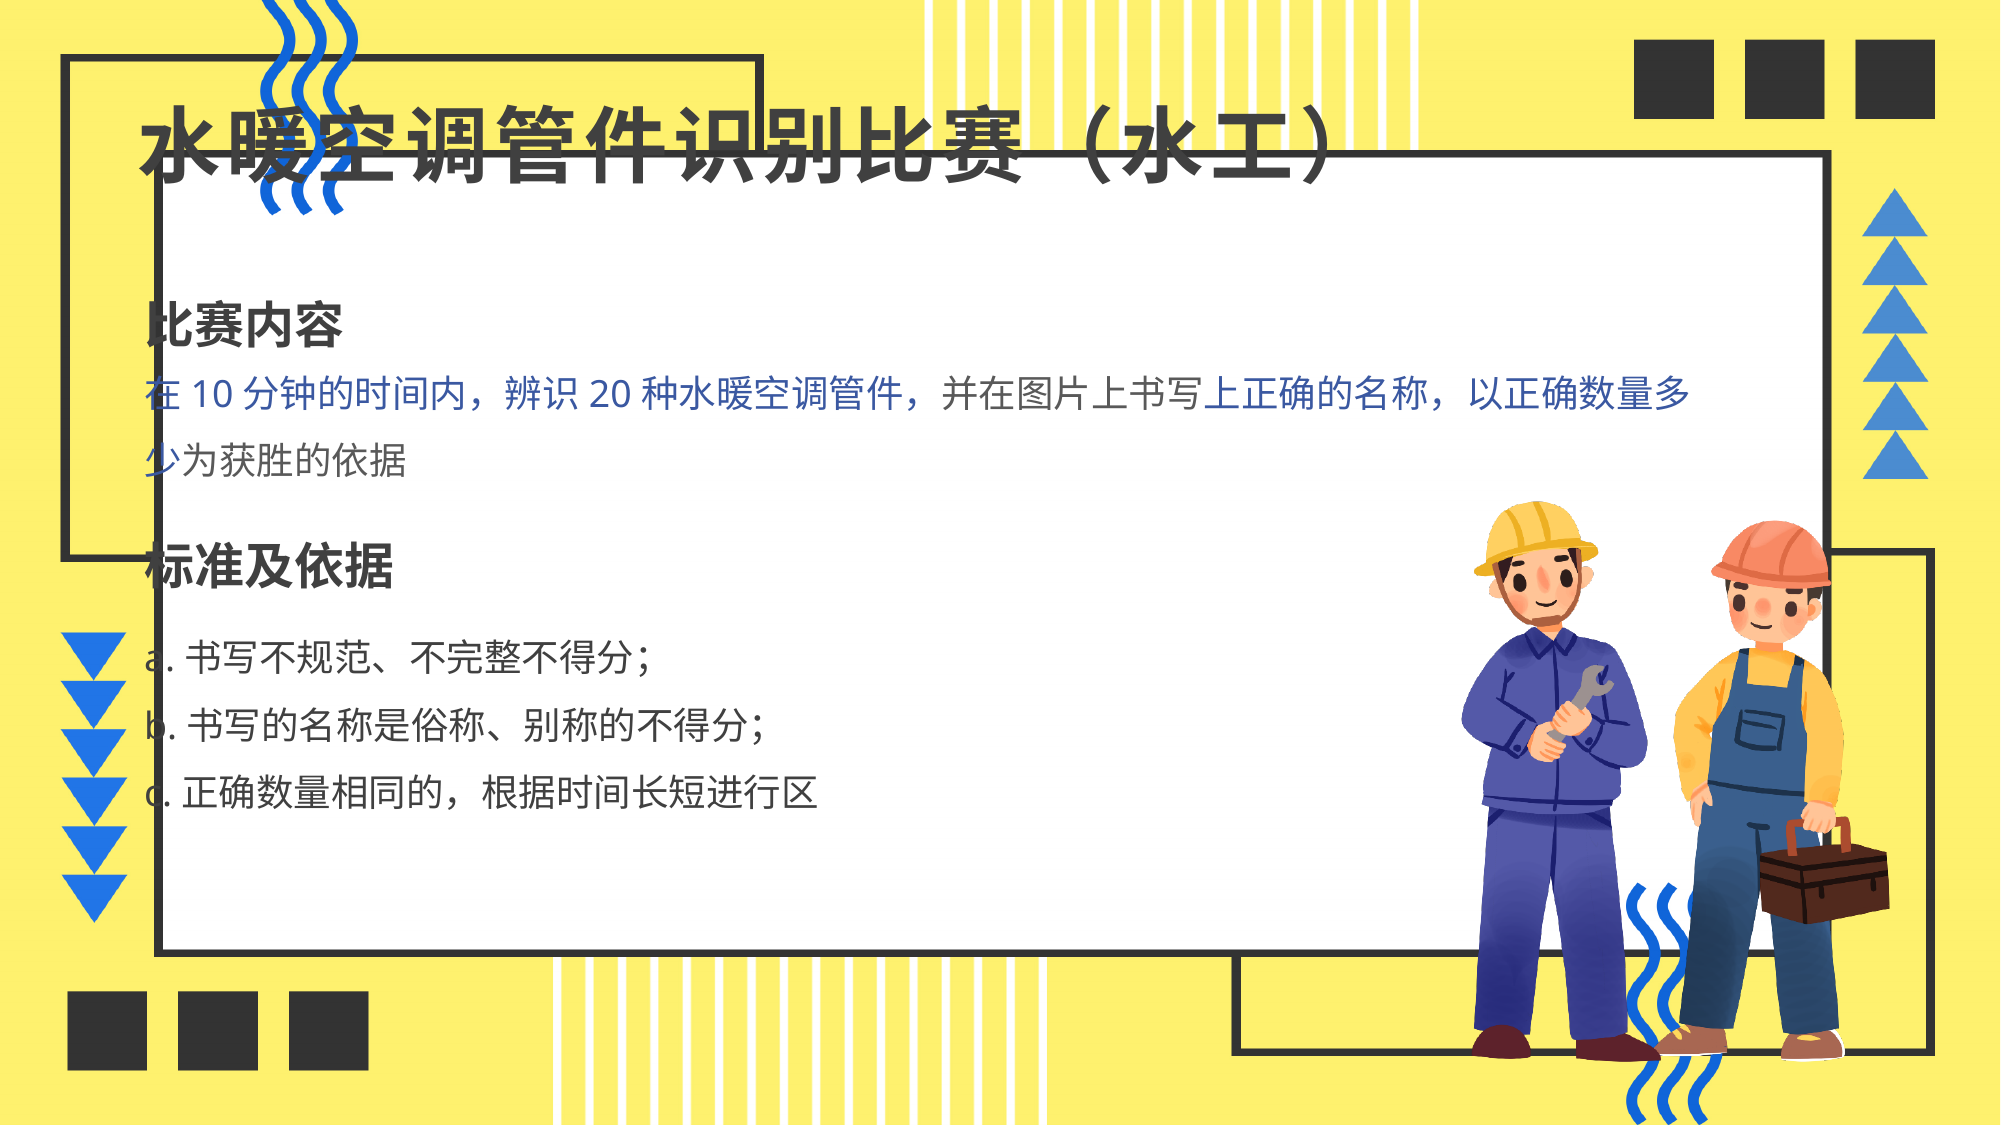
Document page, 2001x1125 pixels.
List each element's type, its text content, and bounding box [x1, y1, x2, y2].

text_box 比赛内容 [129, 285, 422, 361]
picture [0, 0, 2001, 1125]
text_box 水暖空调管件识别比赛（水工） [122, 85, 1922, 201]
text_box a.书写不规范、不完整不得分； b.书写的名称是俗称、别称的不得分； c.正确数量相同的，根据时间长短进行区 [129, 604, 1130, 822]
text_box 在10分钟的时间内，辨识20种水暖空调管件，并在图片上书写上正确的名称，以正确数量多少为获胜的依据 [129, 339, 1715, 490]
text_box 标准及依据 [129, 527, 453, 603]
